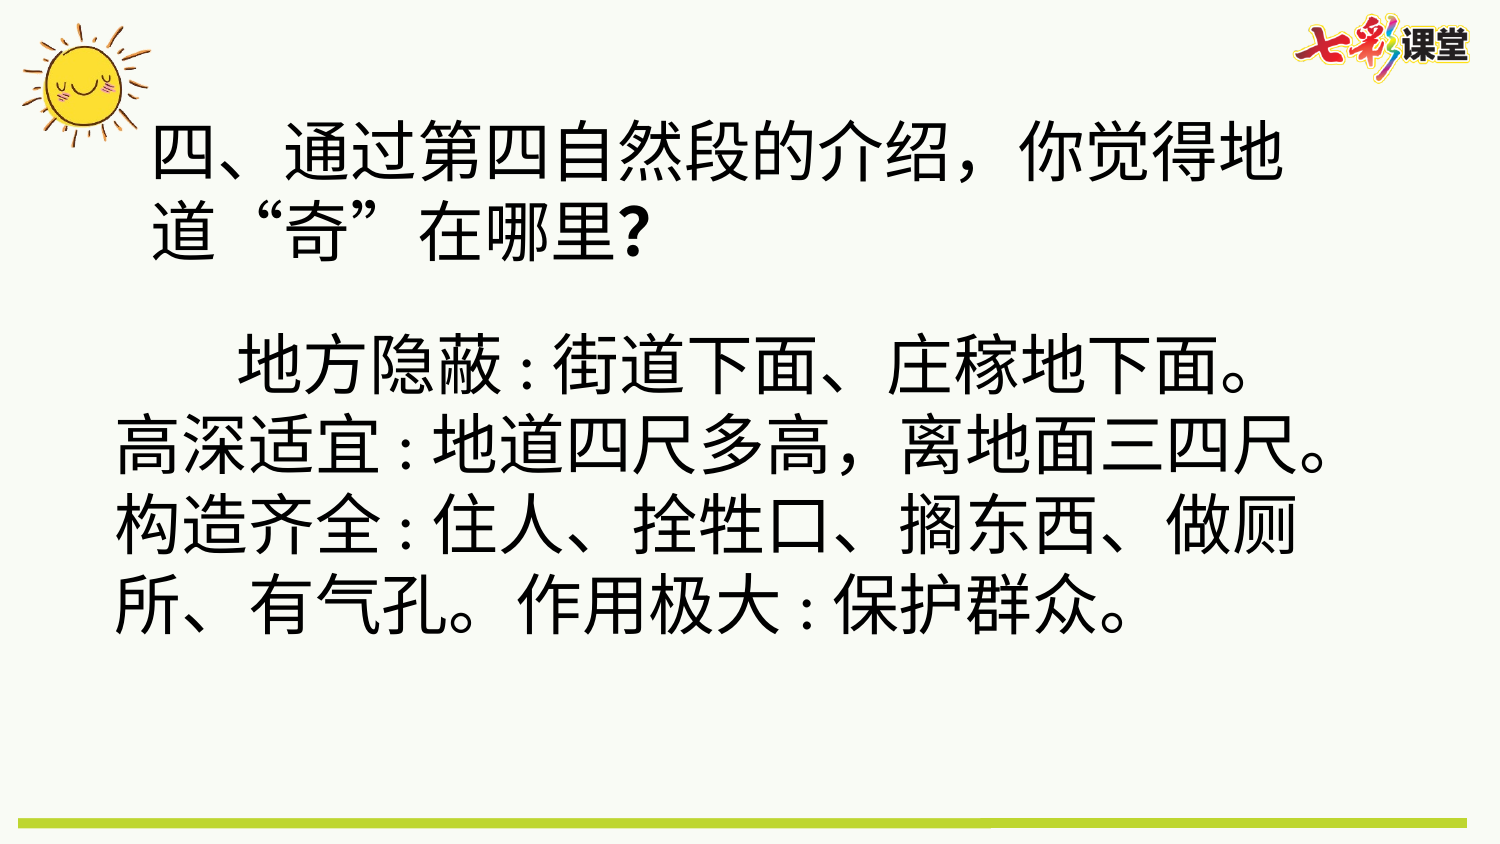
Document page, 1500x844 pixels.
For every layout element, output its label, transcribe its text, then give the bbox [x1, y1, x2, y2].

picture [1291, 9, 1472, 87]
text_box 地方隐蔽:街道下面、庄稼地下面。高深适宜:地道四尺多高，离地面三四尺。构造齐全:住人、拴牲口、搁东西、做厕所、有气孔。作用极大:保护群众。 [100, 315, 1341, 651]
picture [0, 0, 173, 172]
picture [18, 771, 1467, 844]
text_box 四、通过第四自然段的介绍，你觉得地道“奇”在哪里？ [135, 102, 1365, 278]
